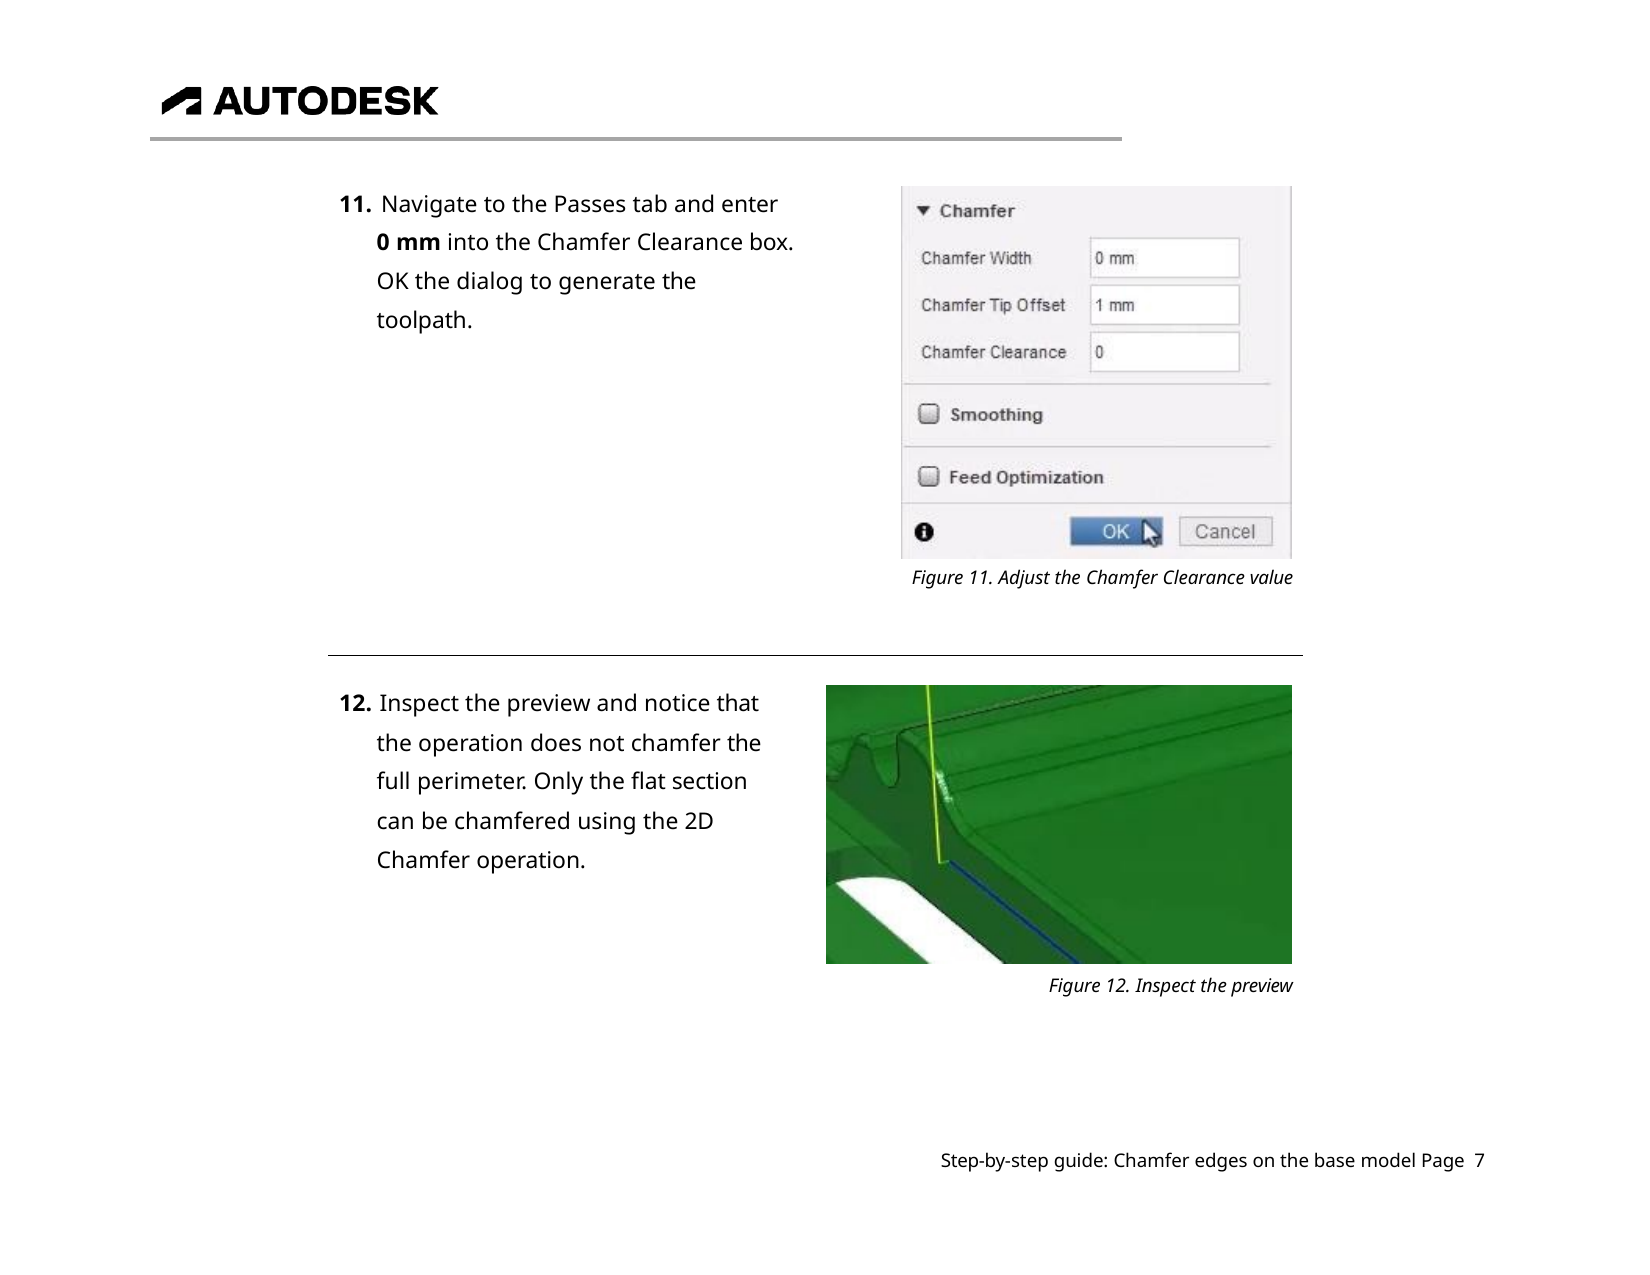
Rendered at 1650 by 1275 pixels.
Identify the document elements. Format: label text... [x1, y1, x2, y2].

table_header Figure 11. Adjust the Chamfer Clearance value [807, 187, 1303, 655]
picture [161, 86, 439, 115]
table_header 11. Navigate to the Passes tab and enter 0 mm into the Chamfer Clearance box. OK the dialog to generate the toolpath. [328, 187, 807, 655]
slide_number Step-by-step guide: Chamfer edges on the base model Page 10 [938, 1145, 1509, 1275]
picture [900, 186, 1292, 559]
table_cell Figure 12. Inspect the preview [807, 656, 1303, 1010]
picture [825, 685, 1292, 965]
table_cell 12. Inspect the preview and notice that the operation does not chamfer the full perimeter. Only the flat section can be chamfered using the 2D Chamfer operation. [328, 656, 807, 1010]
